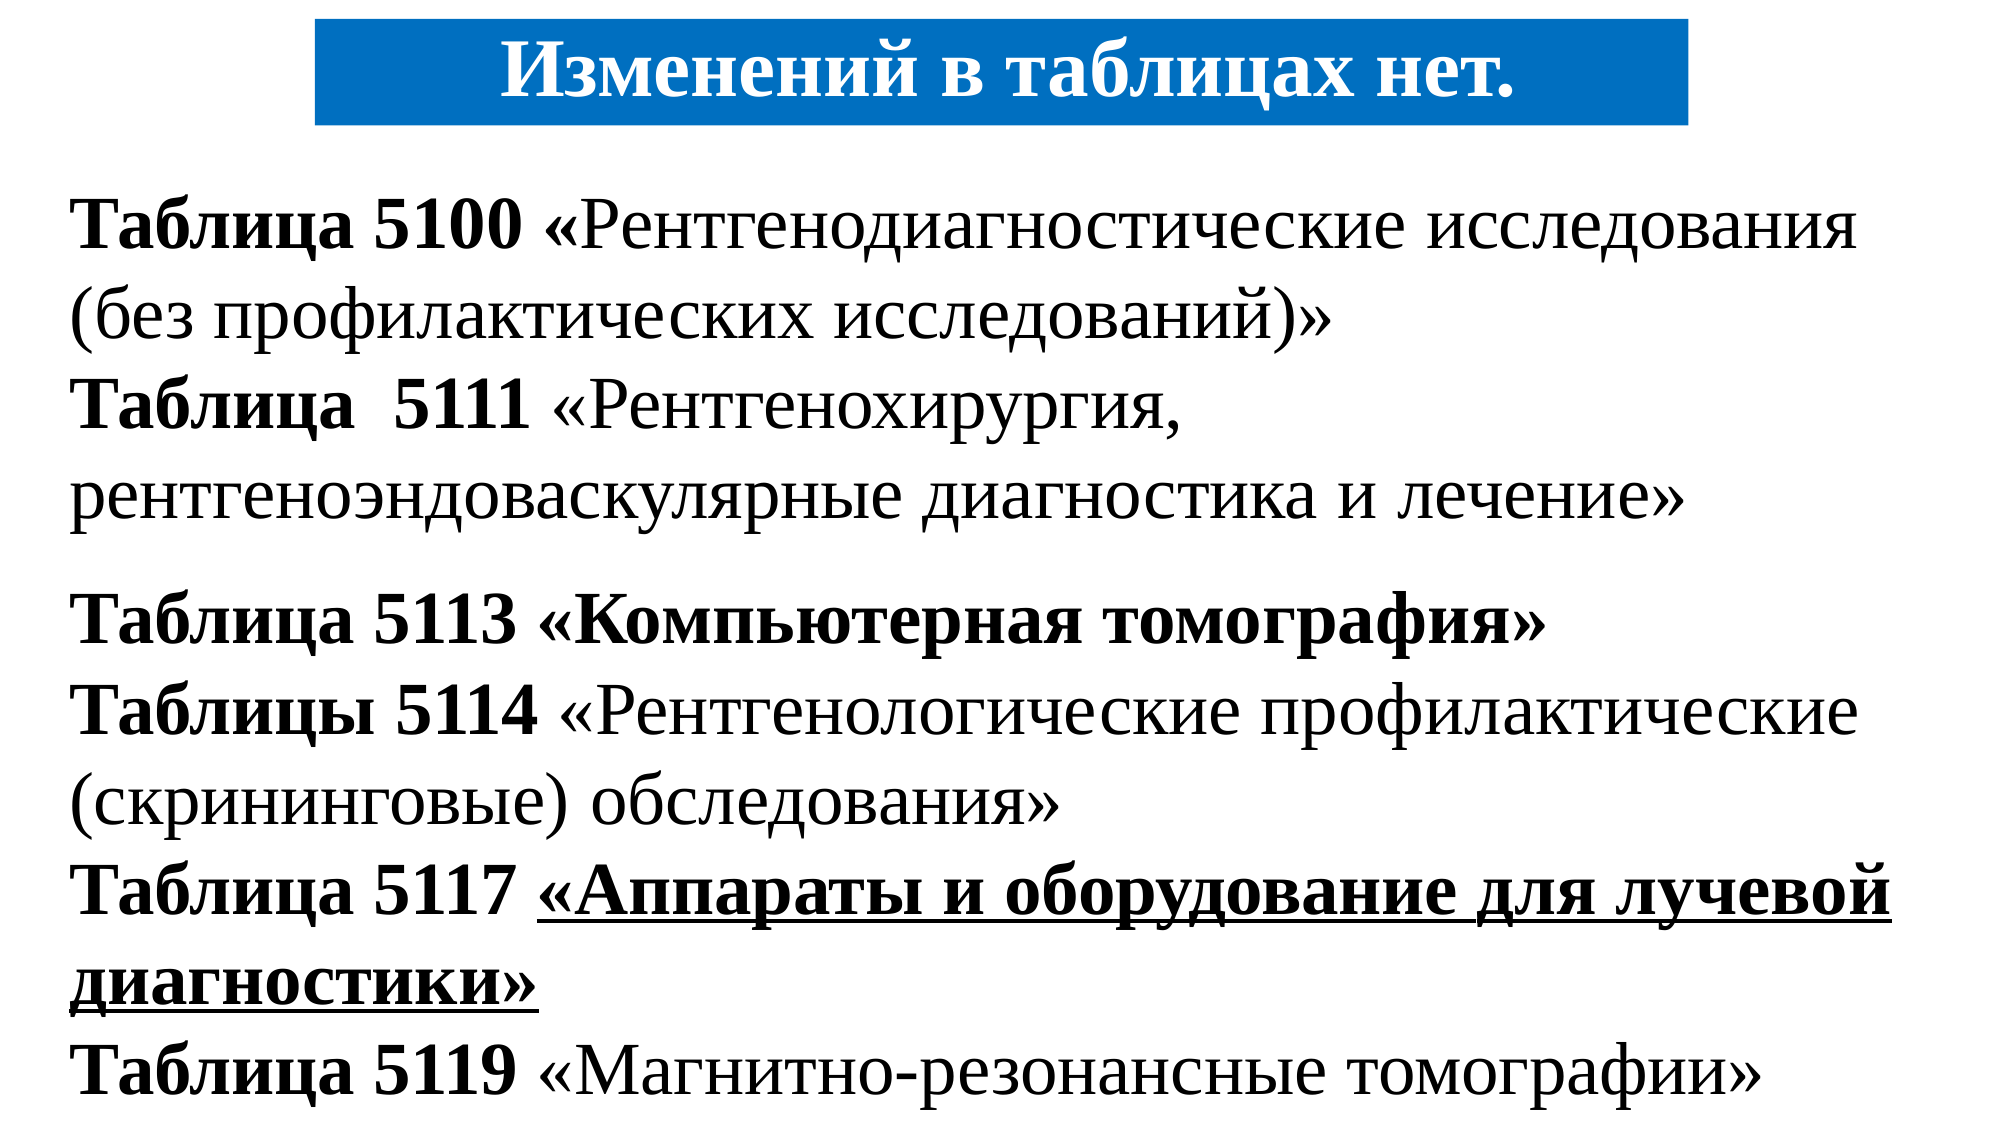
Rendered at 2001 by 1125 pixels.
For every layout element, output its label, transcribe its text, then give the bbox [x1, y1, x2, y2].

text_box Изменений в таблицах нет. Таблица 5100 «Рентгенодиагностические исследования (без профилактических исследований)» Таблица 5111 «Рентгенохирургия, рентгеноэндоваскулярные диагностика и лечение» Таблица 5113 «Компьютерная томография» Таблицы 5114 «Рентгенологические профилактические (скрининговые) обследования» Таблица 5117 «Аппараты и оборудование для лучевой диагностики» Таблица 5119 «Магнитно-резонансные томографии» [67, 11, 1933, 1125]
